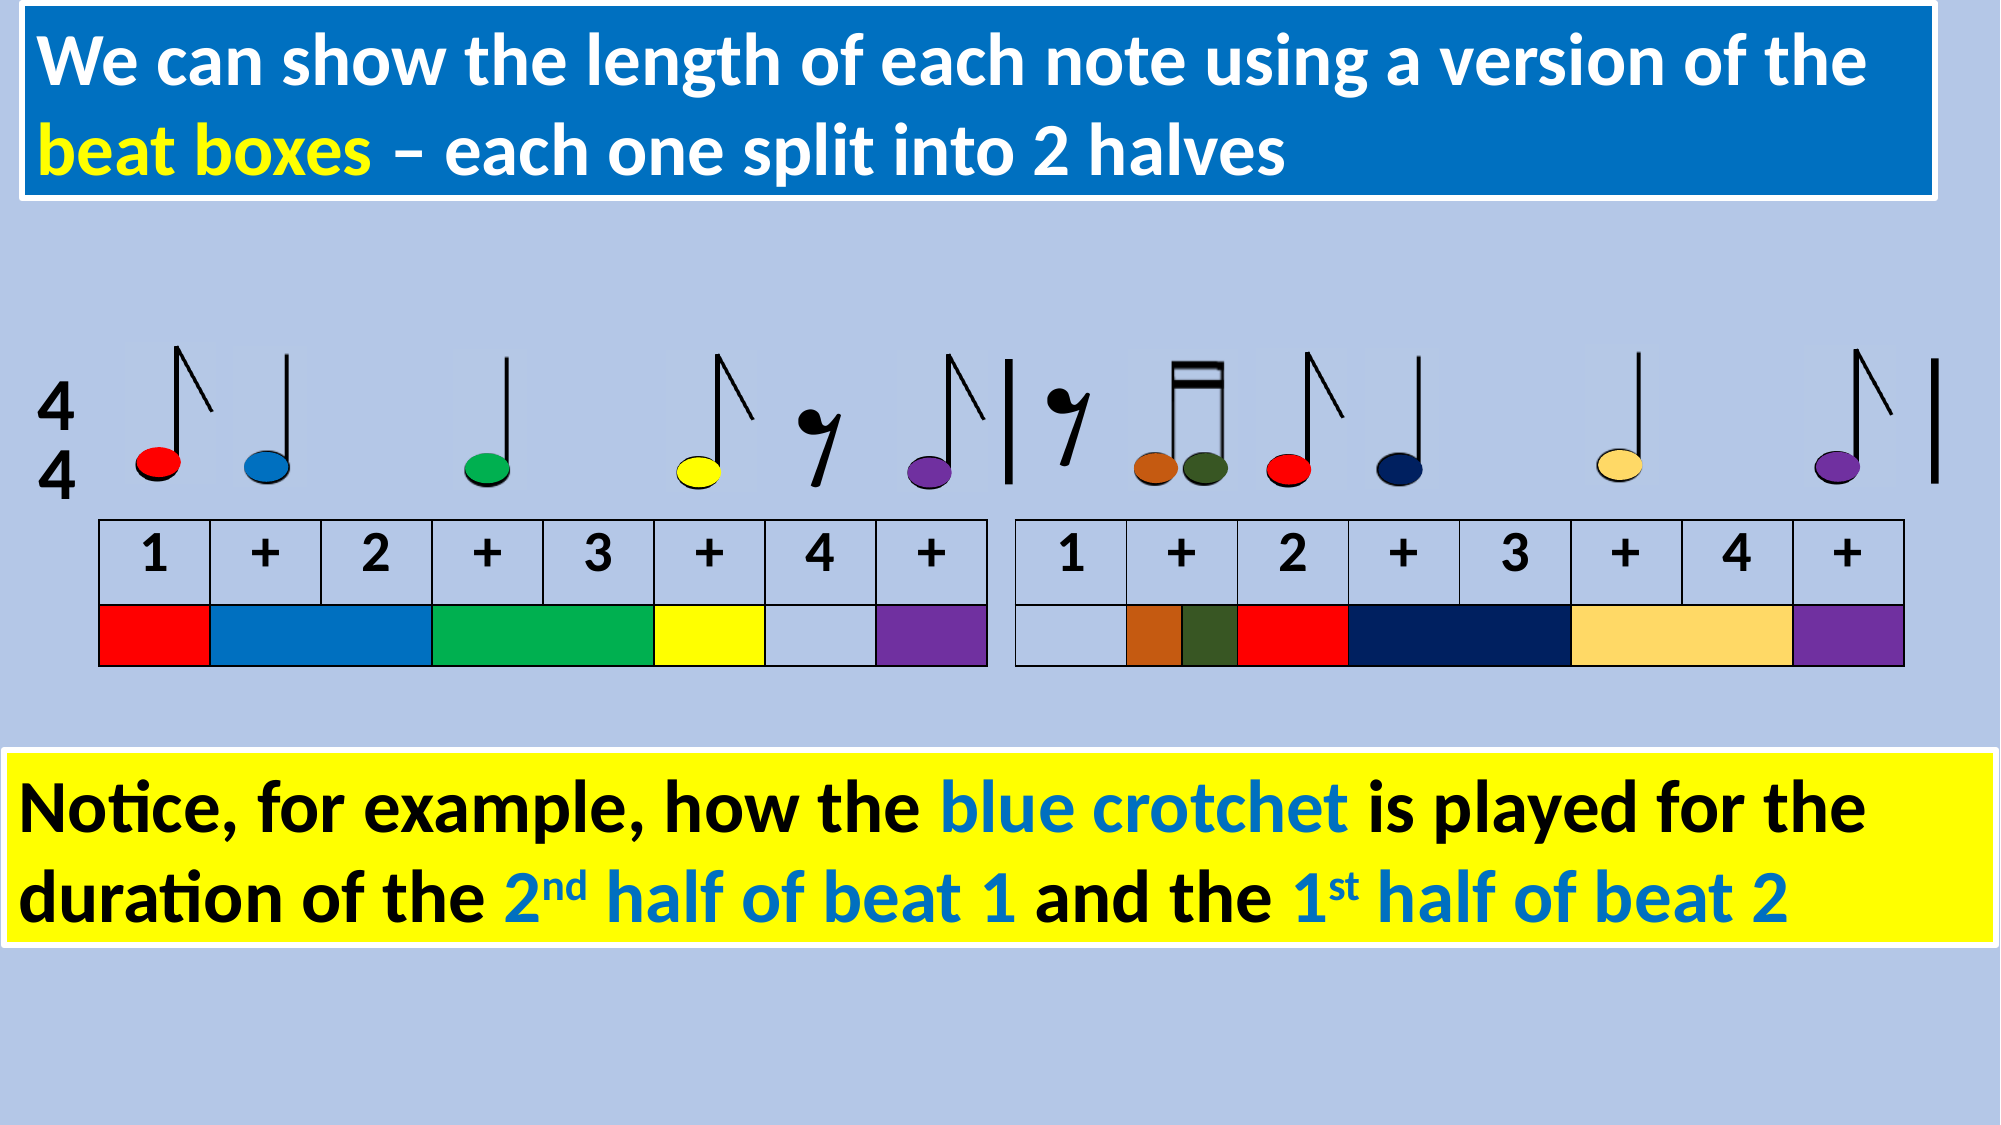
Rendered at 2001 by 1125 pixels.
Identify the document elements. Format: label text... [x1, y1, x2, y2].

text_box [1930, 357, 1940, 485]
table_header + [1127, 521, 1237, 604]
table_cell [1016, 606, 1126, 665]
table_cell [1127, 606, 1181, 665]
table_header 4 [766, 521, 875, 604]
table_cell [877, 606, 986, 665]
table_header + [1572, 521, 1681, 604]
table_header + [1349, 521, 1459, 604]
table_cell [1183, 606, 1237, 665]
table_cell [100, 606, 209, 665]
table_header 1 [1016, 521, 1126, 604]
table_cell [1572, 606, 1792, 665]
table_cell [655, 606, 764, 665]
text_box We can show the length of each note using a version of the beat boxes – each one split into 2 halves [21, 3, 1935, 199]
table_header 1 [100, 521, 209, 604]
picture [1585, 344, 1659, 485]
text_box Notice, for example, how the blue crotchet is played for the duration of the 2nd half of beat 1 and the 1st half of beat 2 [3, 750, 1997, 945]
table_header 2 [322, 521, 431, 604]
picture [125, 342, 216, 484]
text_box [1004, 358, 1014, 485]
table_header 3 [544, 521, 653, 604]
picture [1128, 349, 1238, 491]
table_cell [1349, 606, 1570, 665]
table_header + [655, 521, 764, 604]
table_header + [877, 521, 986, 604]
picture [453, 349, 527, 490]
table_header 2 [1238, 521, 1348, 604]
picture [666, 350, 757, 492]
table_header + [211, 521, 320, 604]
table_header + [433, 521, 542, 604]
table_cell [1794, 606, 1903, 665]
table_cell [1238, 606, 1348, 665]
table_header 4 [1683, 521, 1792, 604]
picture [1045, 386, 1092, 470]
text_box 4 [22, 347, 105, 431]
picture [1804, 345, 1896, 487]
table_header + [1794, 521, 1903, 604]
picture [1256, 348, 1347, 490]
picture [1365, 348, 1440, 489]
text_box 4 [23, 416, 106, 500]
table_cell [433, 606, 653, 665]
table_header 3 [1460, 521, 1570, 604]
picture [796, 407, 843, 491]
table_cell [766, 606, 875, 665]
table_cell [211, 606, 431, 665]
picture [233, 346, 307, 487]
picture [897, 350, 988, 492]
